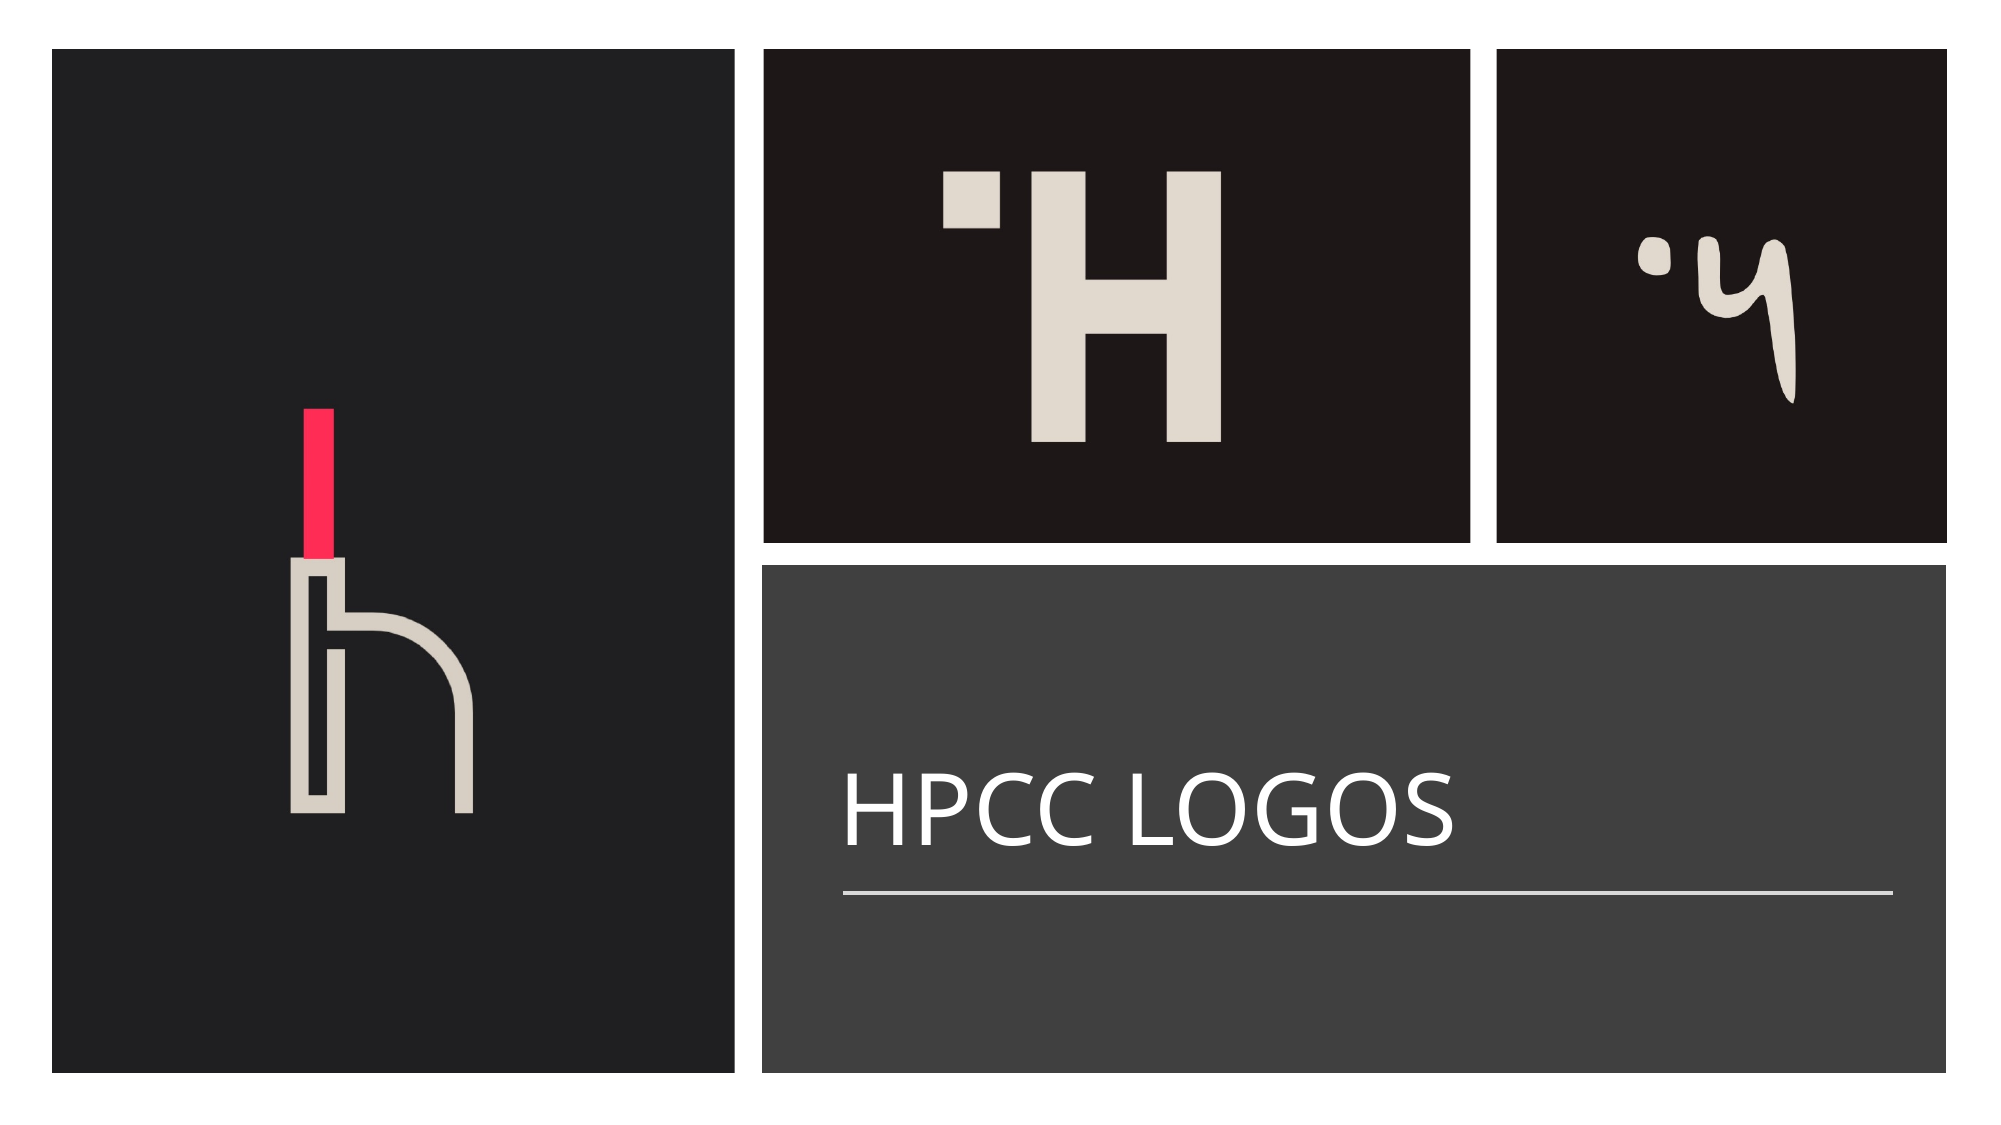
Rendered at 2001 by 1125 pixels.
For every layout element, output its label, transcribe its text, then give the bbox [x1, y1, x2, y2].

picture [1496, 49, 1947, 543]
text_box [0, 0, 2000, 1125]
picture [52, 49, 735, 1073]
text_box HPCC LOGOS [823, 625, 1885, 875]
picture [763, 49, 1471, 543]
text_box [771, 575, 1937, 1064]
